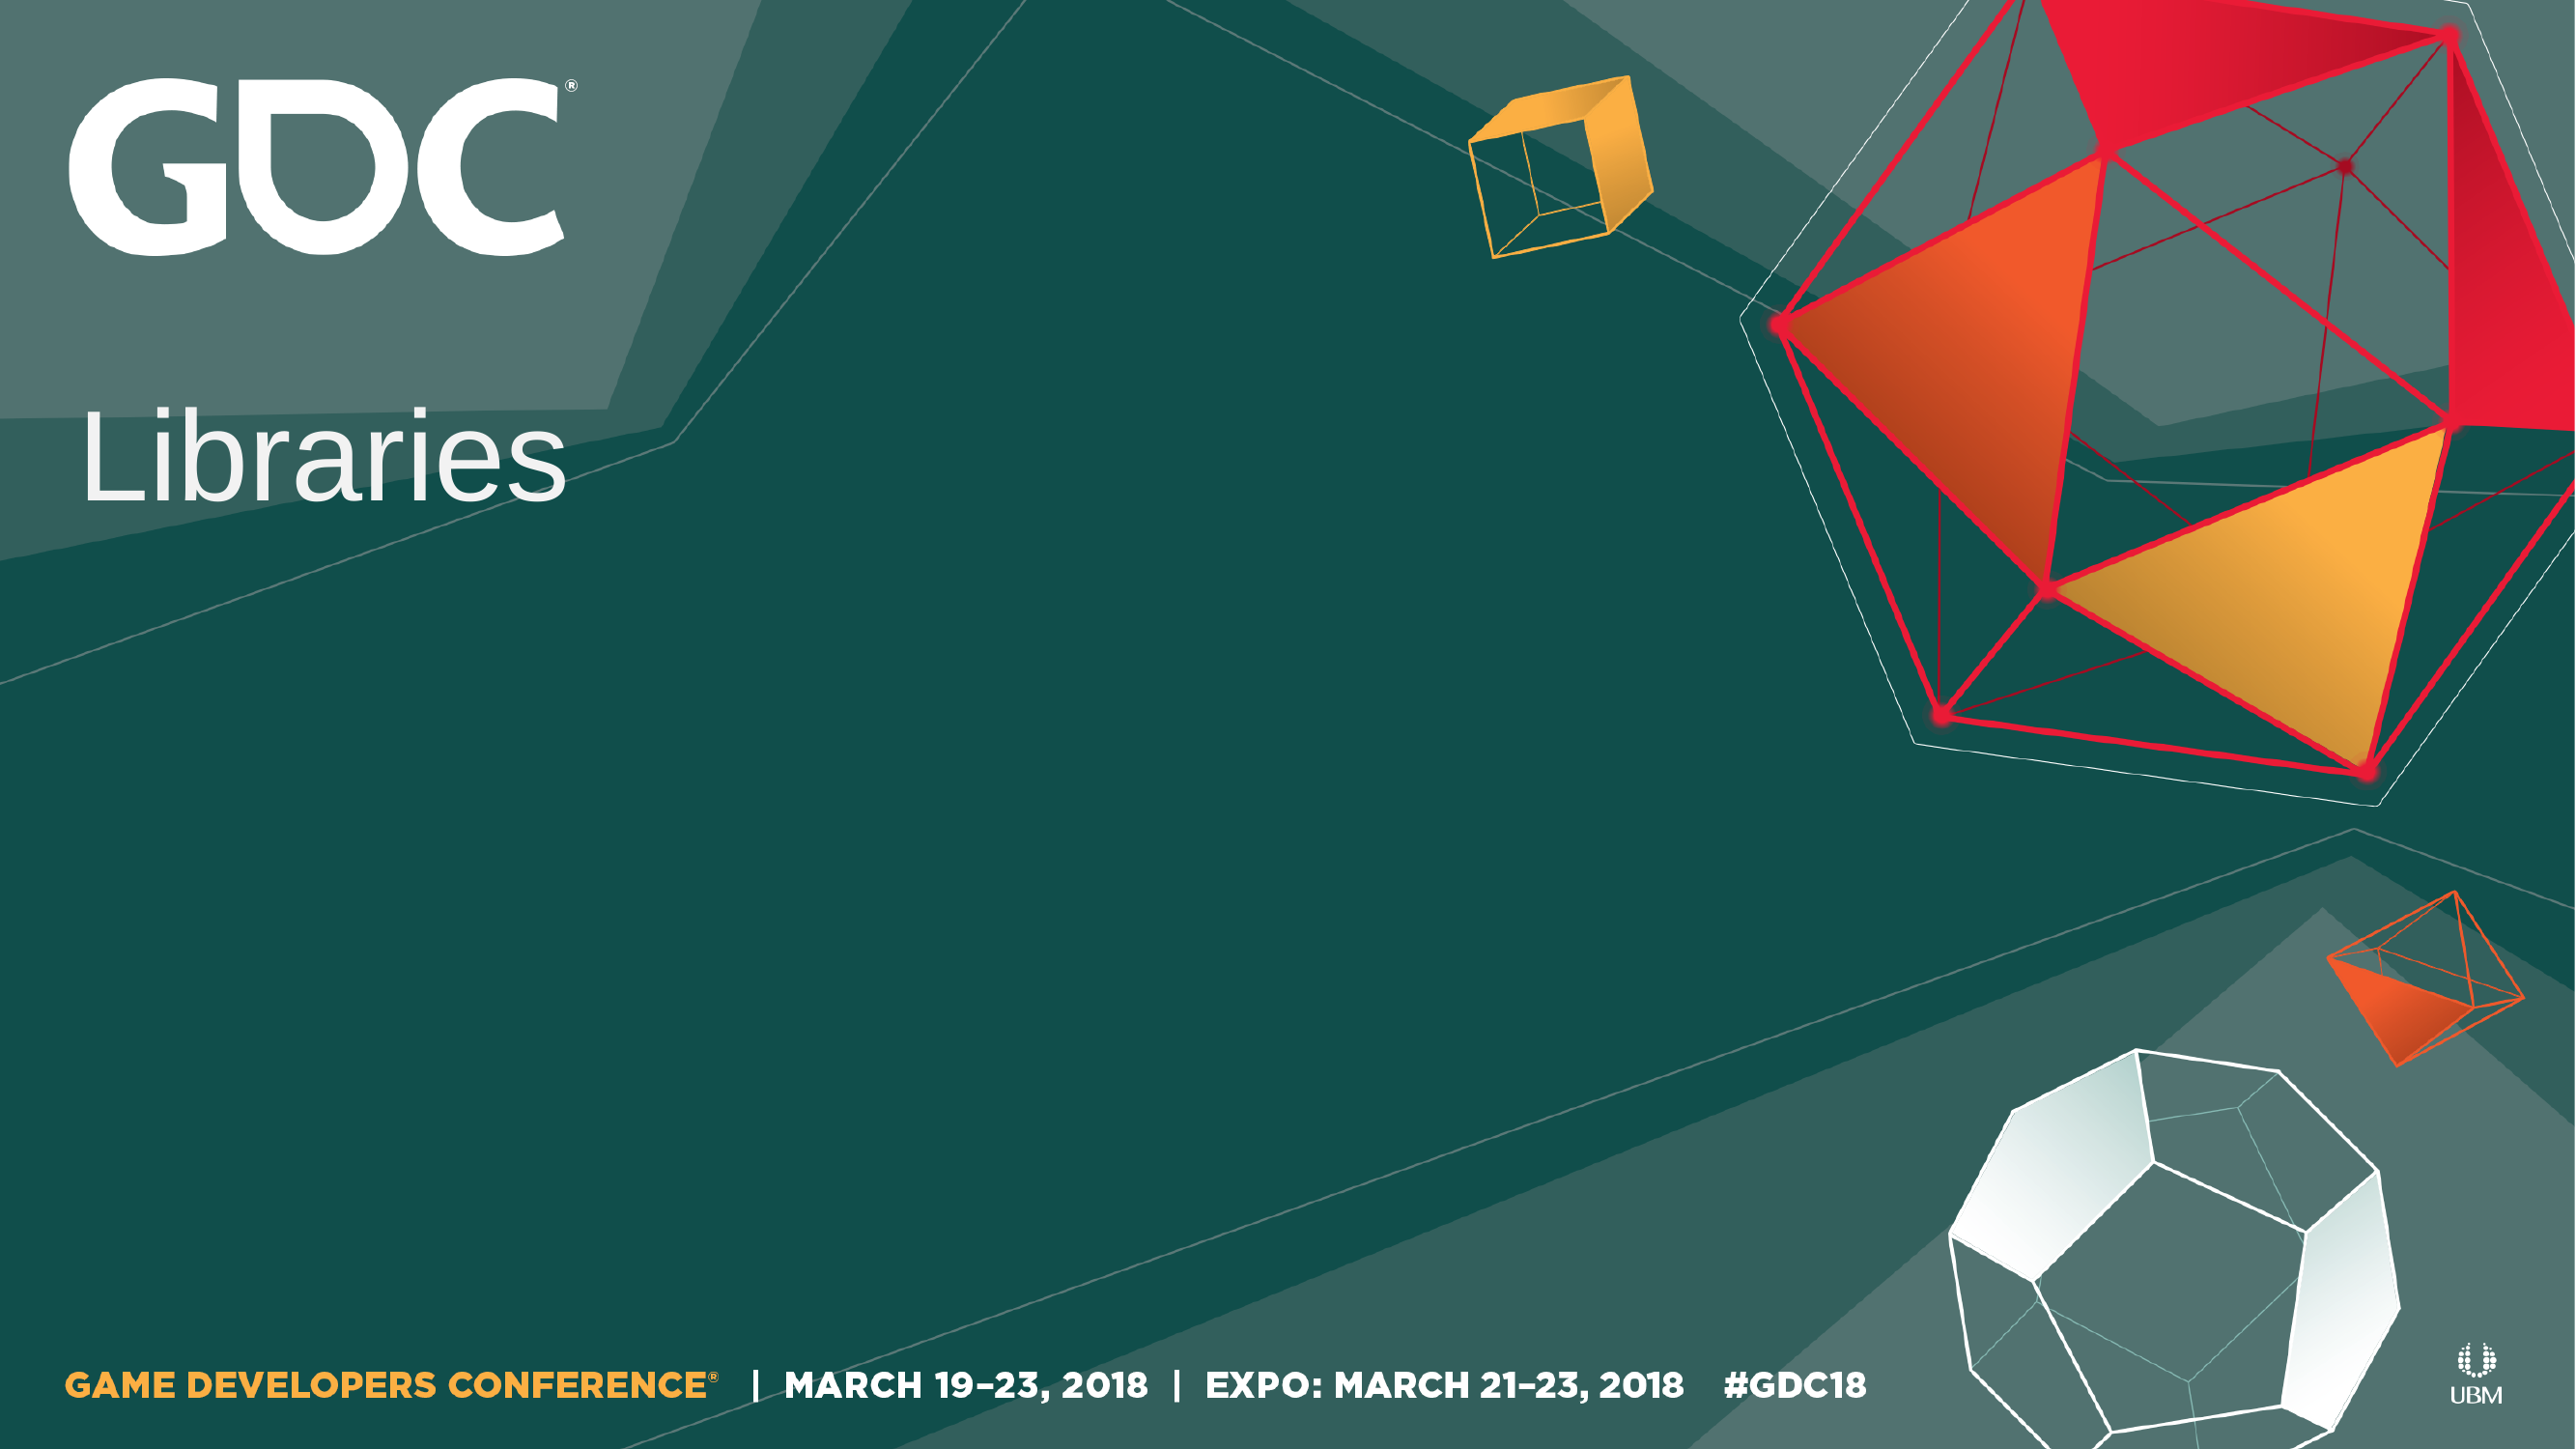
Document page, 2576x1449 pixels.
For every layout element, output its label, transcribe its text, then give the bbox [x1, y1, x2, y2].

picture [0, 0, 2575, 1449]
text_box Libraries [64, 359, 1761, 1240]
